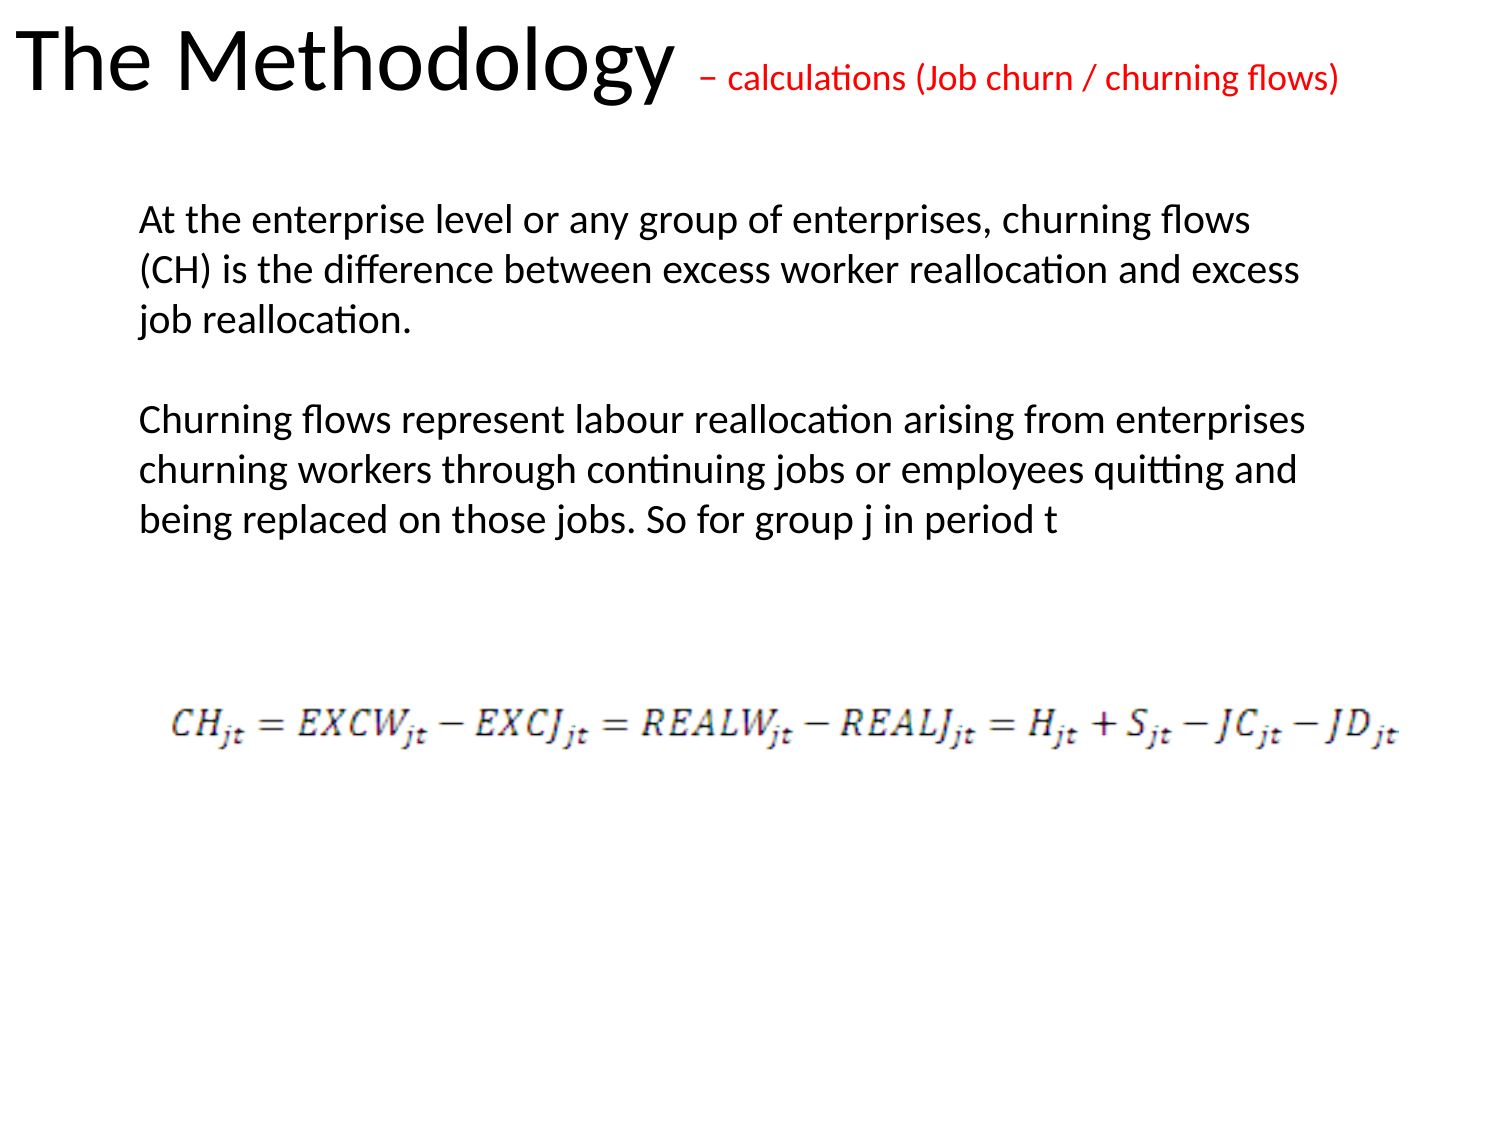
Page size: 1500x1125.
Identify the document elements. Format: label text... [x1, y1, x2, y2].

title The Methodology – calculations (Job churn / churning flows) [0, 75, 1500, 148]
picture [170, 703, 1399, 764]
text_box At the enterprise level or any group of enterprises, churning flows (CH) is the difference between excess worker reallocation and excess job reallocation. Churning flows represent labour reallocation arising from enterprises churning workers through continuing jobs or employees quitting and being replaced on those jobs. So for group j in period t [123, 184, 1329, 550]
text_box [0, 0, 1500, 75]
